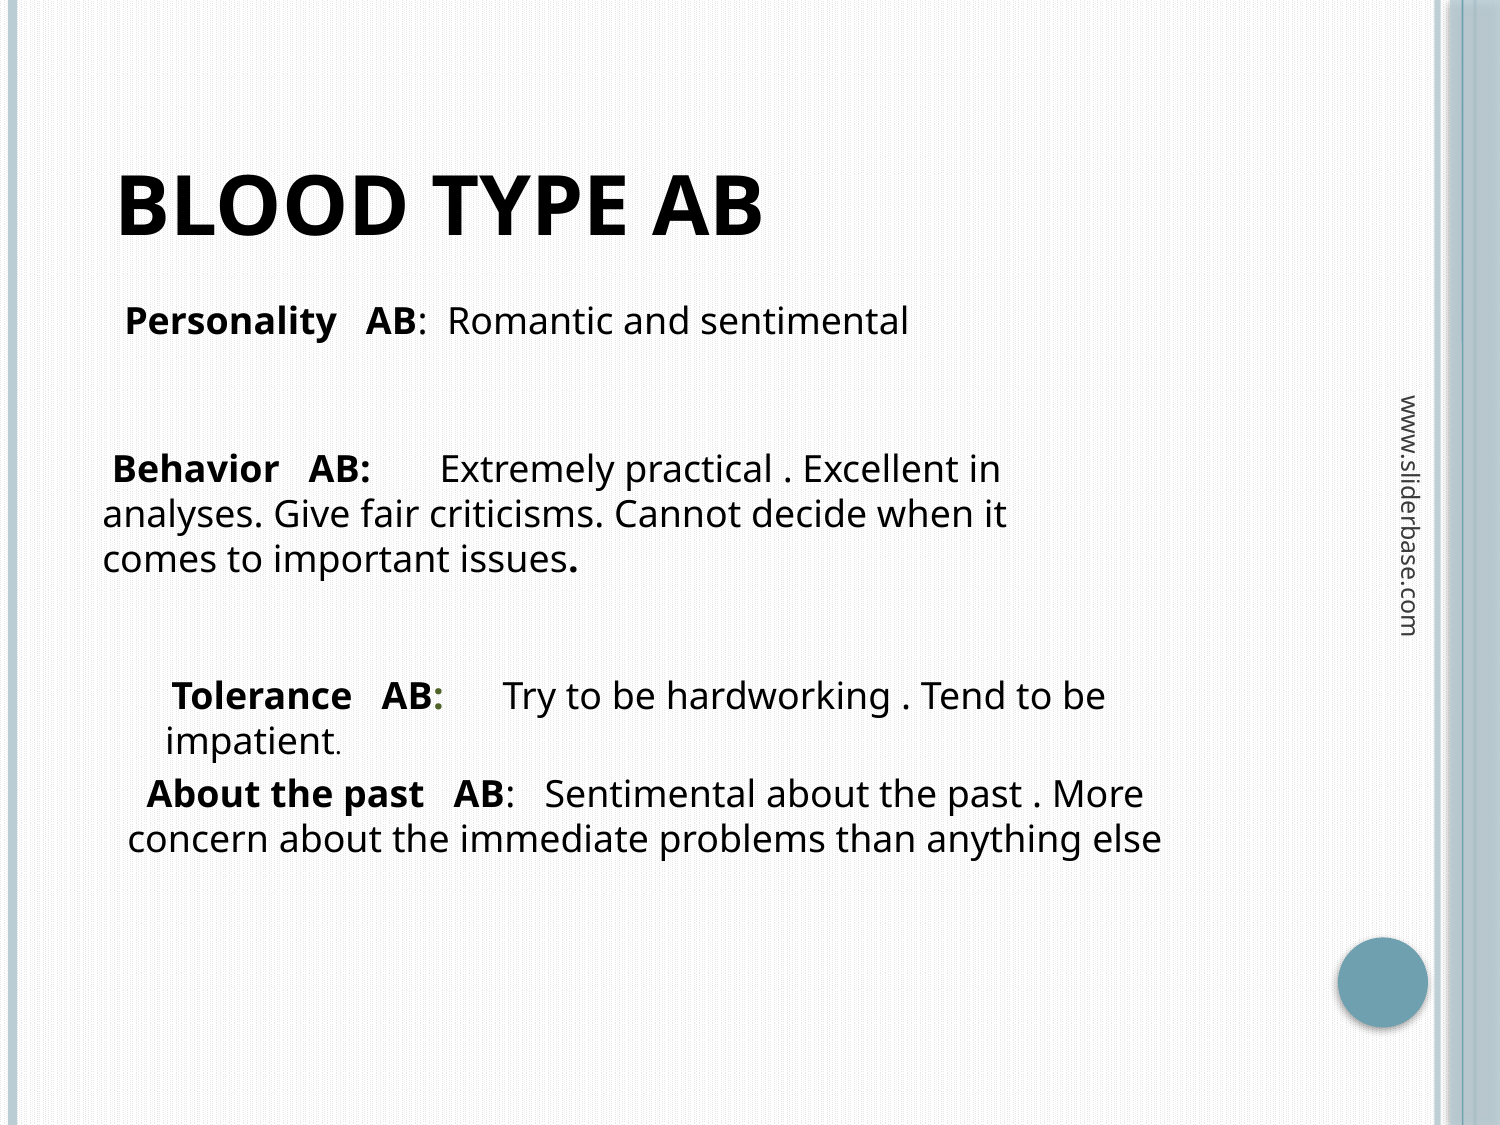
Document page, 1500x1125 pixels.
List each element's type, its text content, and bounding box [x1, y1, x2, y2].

footer www.sliderbase.com [1379, 380, 1440, 906]
text_box BLOOD TYPE AB Personality AB: Romantic and sentimental [99, 99, 1003, 350]
text_box Tolerance AB: Try to be hardworking . Tend to be impatient. [149, 664, 1200, 770]
text_box Behavior AB: Extremely practical . Excellent in analyses. Give fair criticisms. Cannot decide when it comes to important issues. [87, 437, 1125, 588]
text_box About the past AB: Sentimental about the past . More concern about the immediate problems than anything else [112, 762, 1188, 868]
